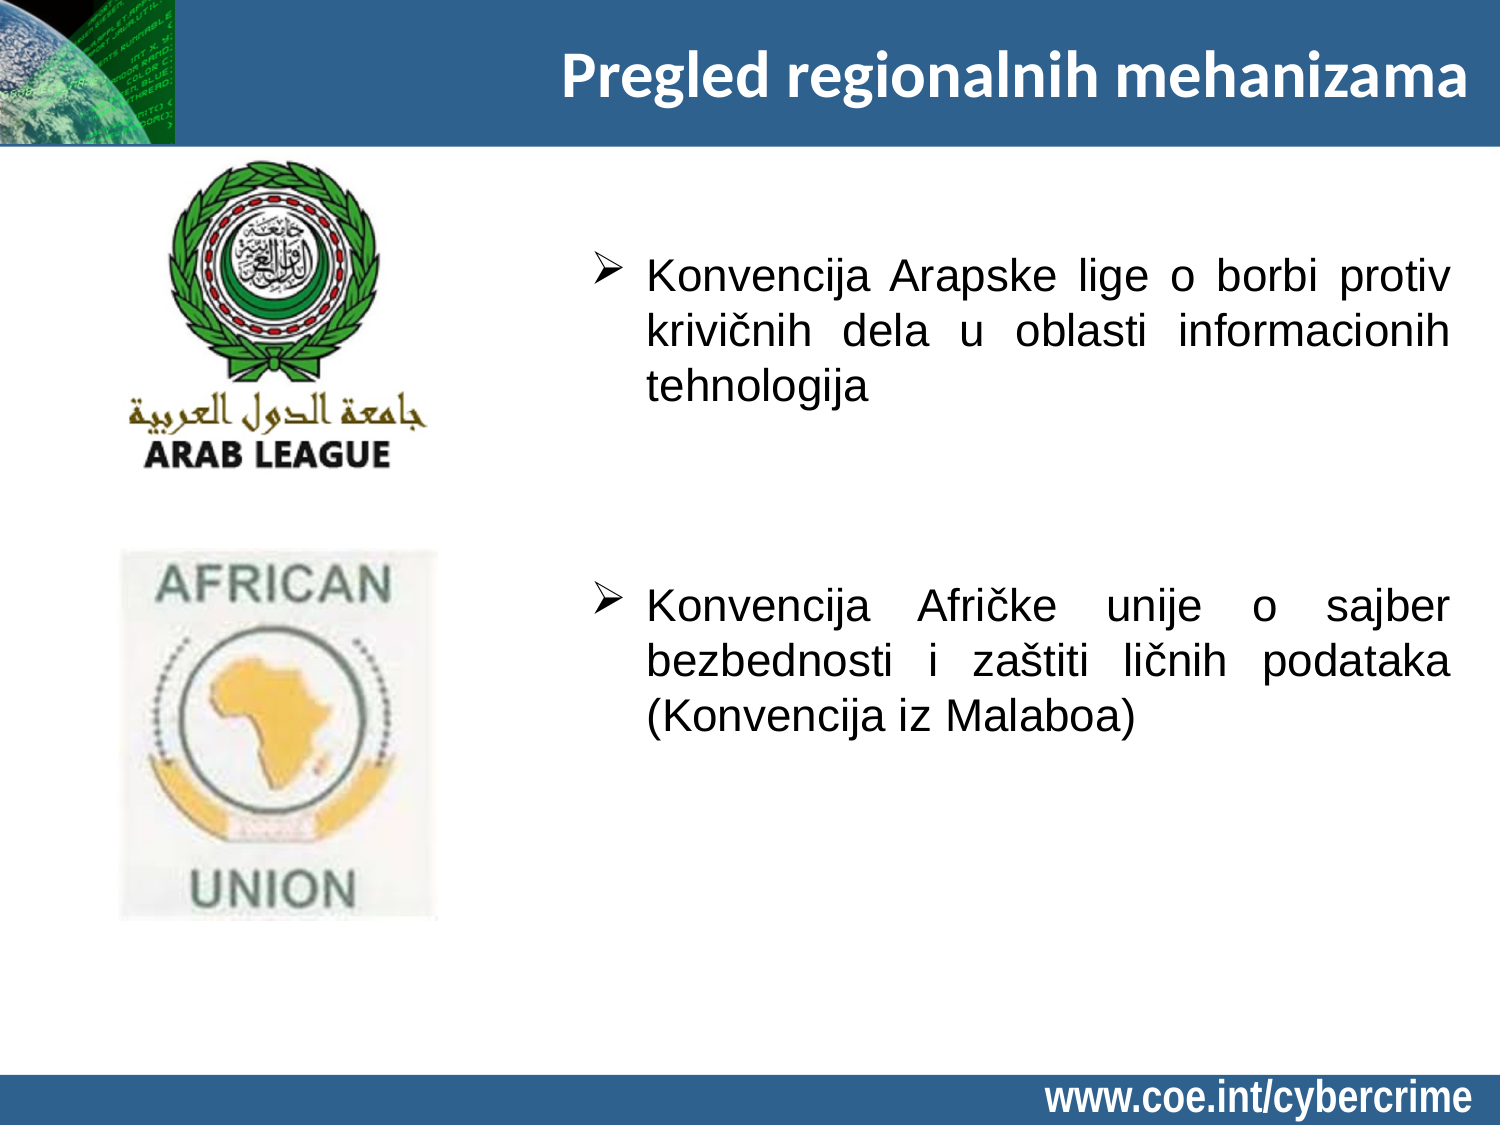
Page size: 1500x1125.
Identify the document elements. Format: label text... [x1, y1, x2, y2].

text_box [0, 1073, 1030, 1125]
text_box Pregled regionalnih mehanizama [177, 0, 1500, 149]
picture [0, 0, 175, 144]
picture [118, 547, 438, 921]
text_box Konvencija Arapske lige o borbi protiv krivičnih dela u oblasti informacionih tehnologija Konvencija Afričke unije o sajber bezbednosti i zaštiti ličnih podataka (Konvencija iz Malaboa) [575, 238, 1467, 914]
text_box www.coe.int/cybercrime [1030, 1059, 1500, 1125]
picture [32, 154, 506, 481]
